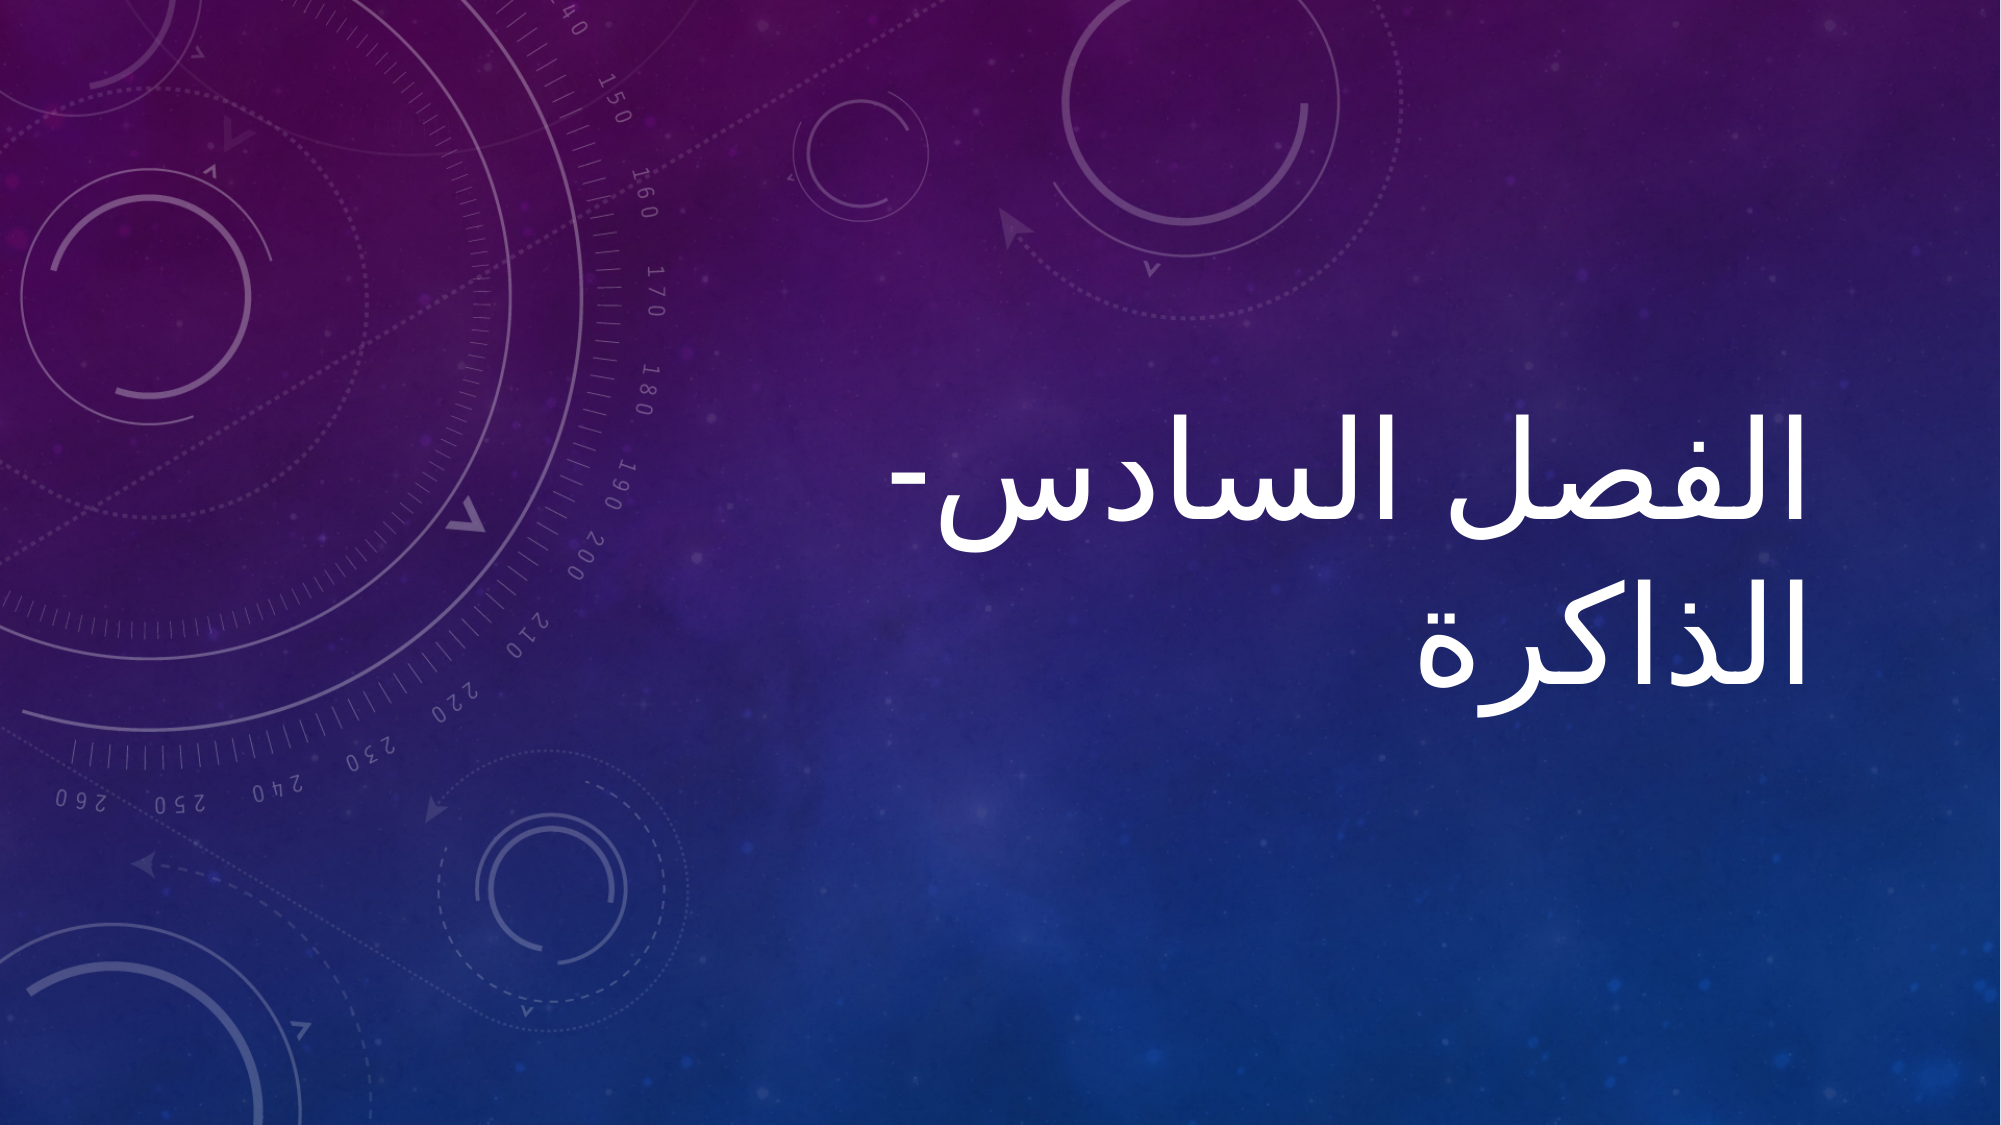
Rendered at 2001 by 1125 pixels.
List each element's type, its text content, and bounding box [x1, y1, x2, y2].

picture [0, 0, 2001, 1125]
title الفصل السادس- الذاكرة [650, 322, 1831, 720]
